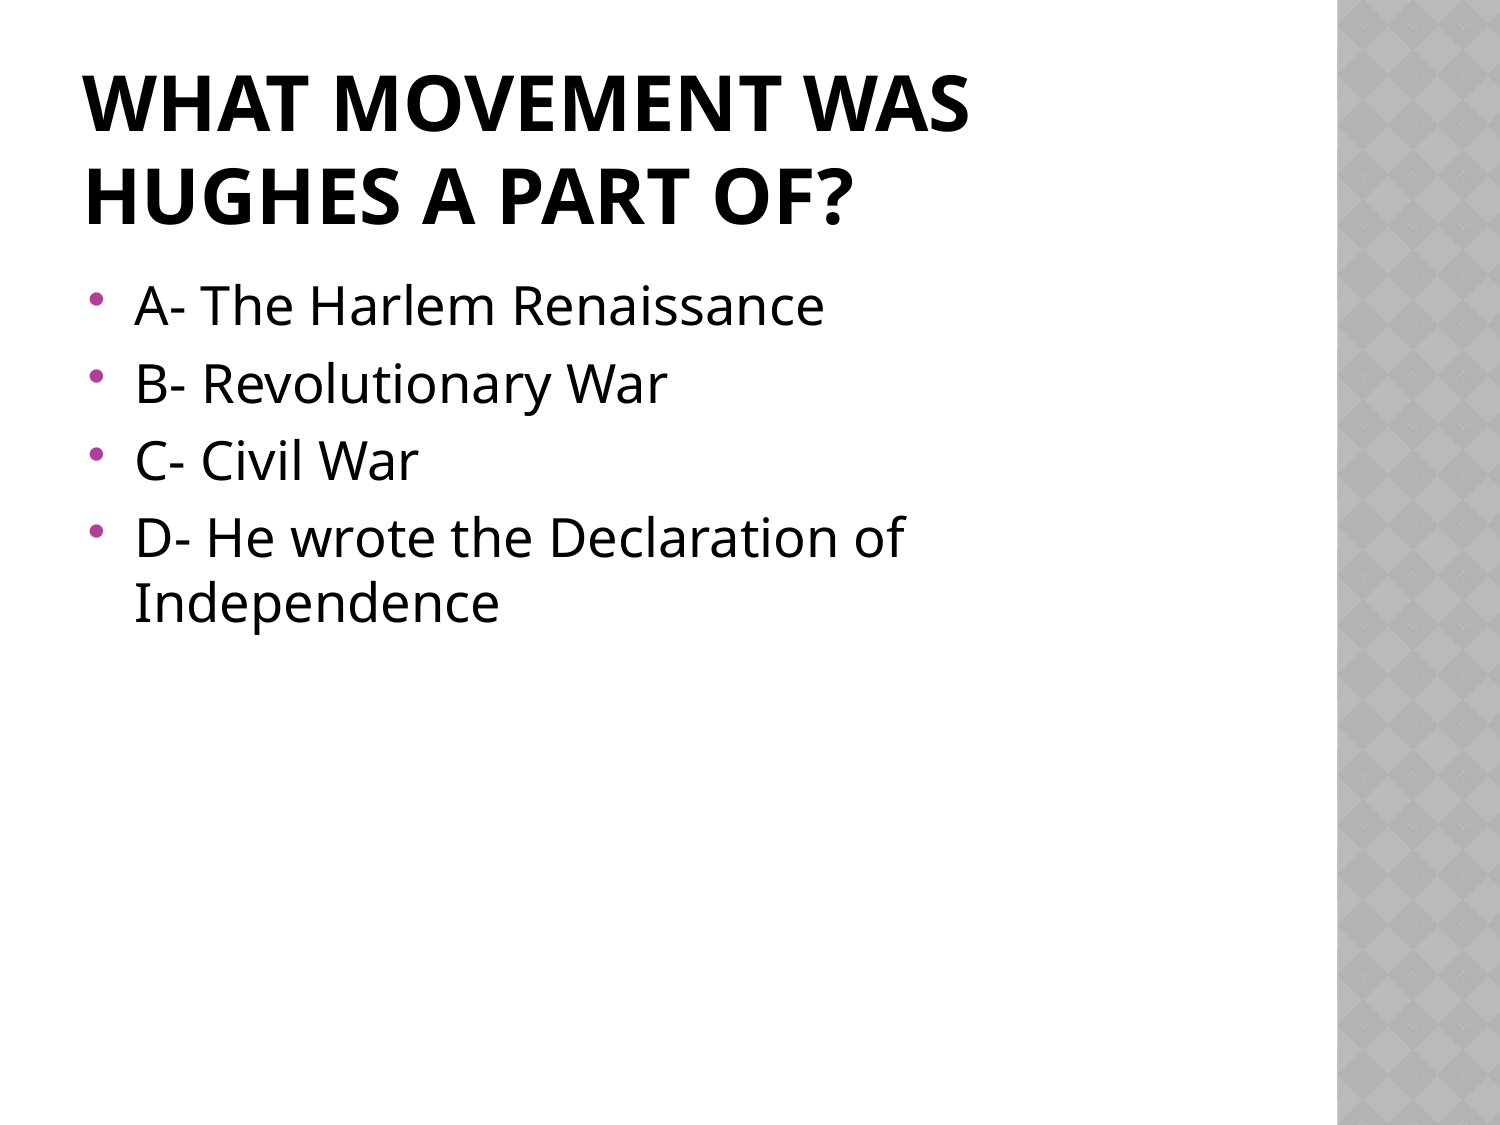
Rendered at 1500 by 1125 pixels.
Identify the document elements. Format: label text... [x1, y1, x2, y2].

title What movement was Hughes a part of? [75, 52, 1263, 240]
list A- The Harlem Renaissance B- Revolutionary War C- Civil War D- He wrote the Declaration of Independence [75, 264, 1263, 1059]
